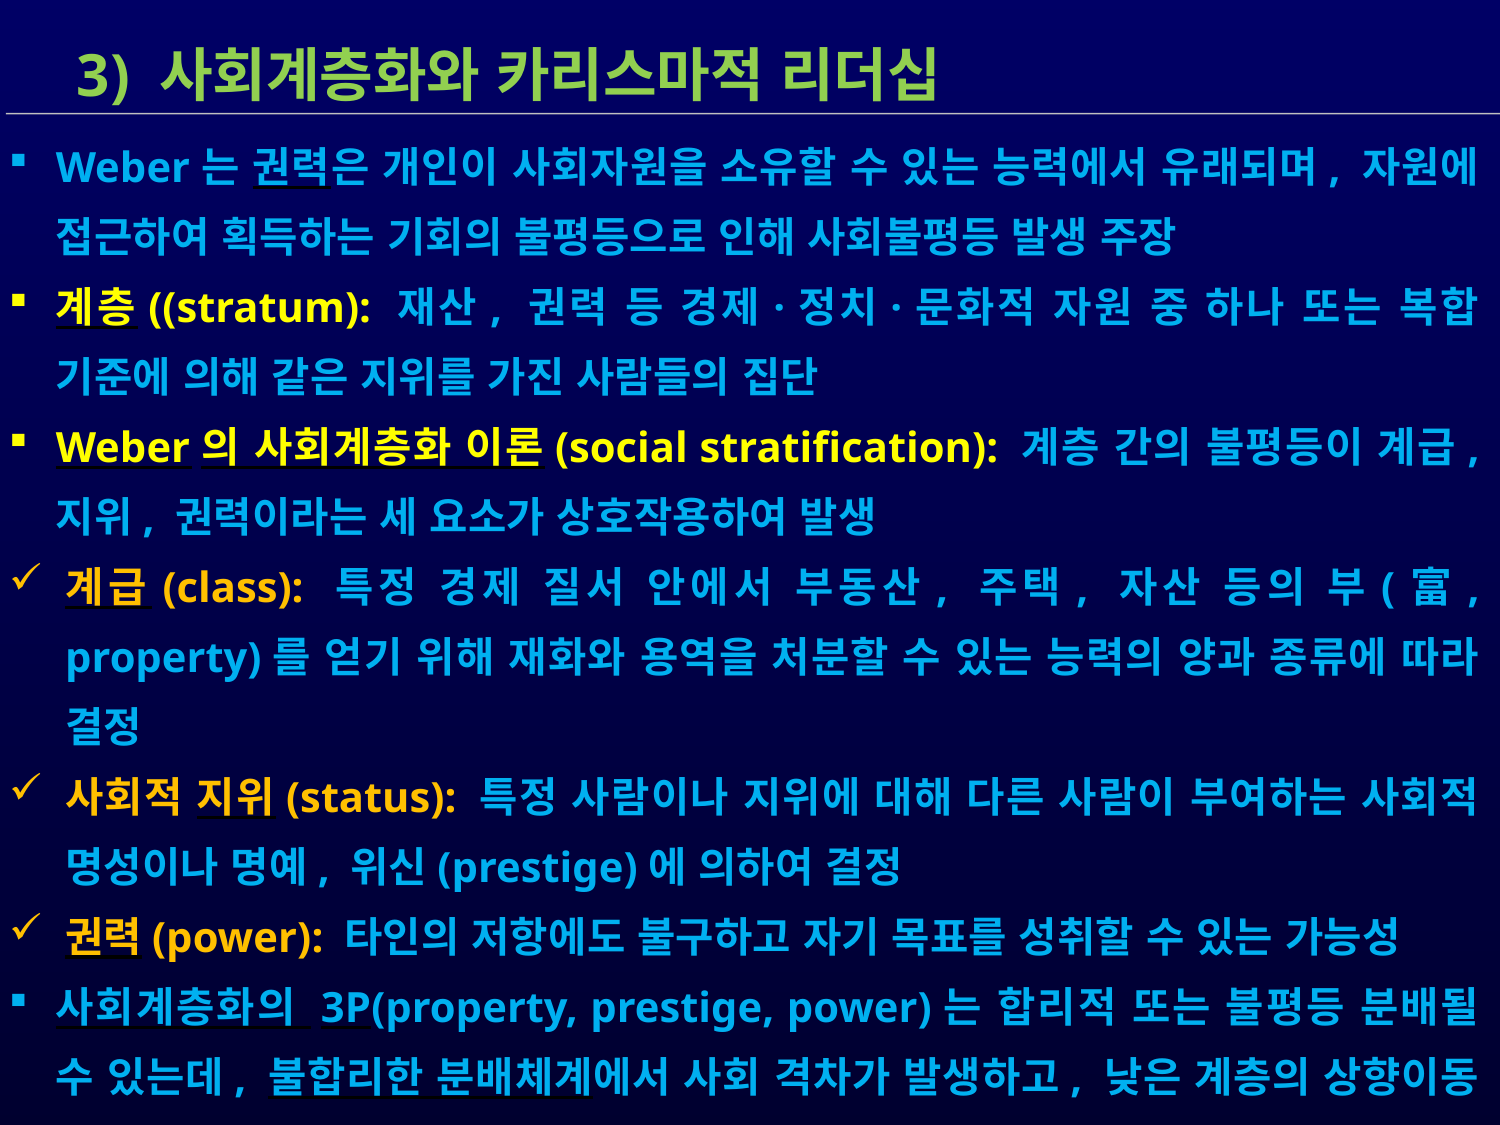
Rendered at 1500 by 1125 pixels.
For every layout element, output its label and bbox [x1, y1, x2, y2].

text_box [0, 30, 1500, 1110]
